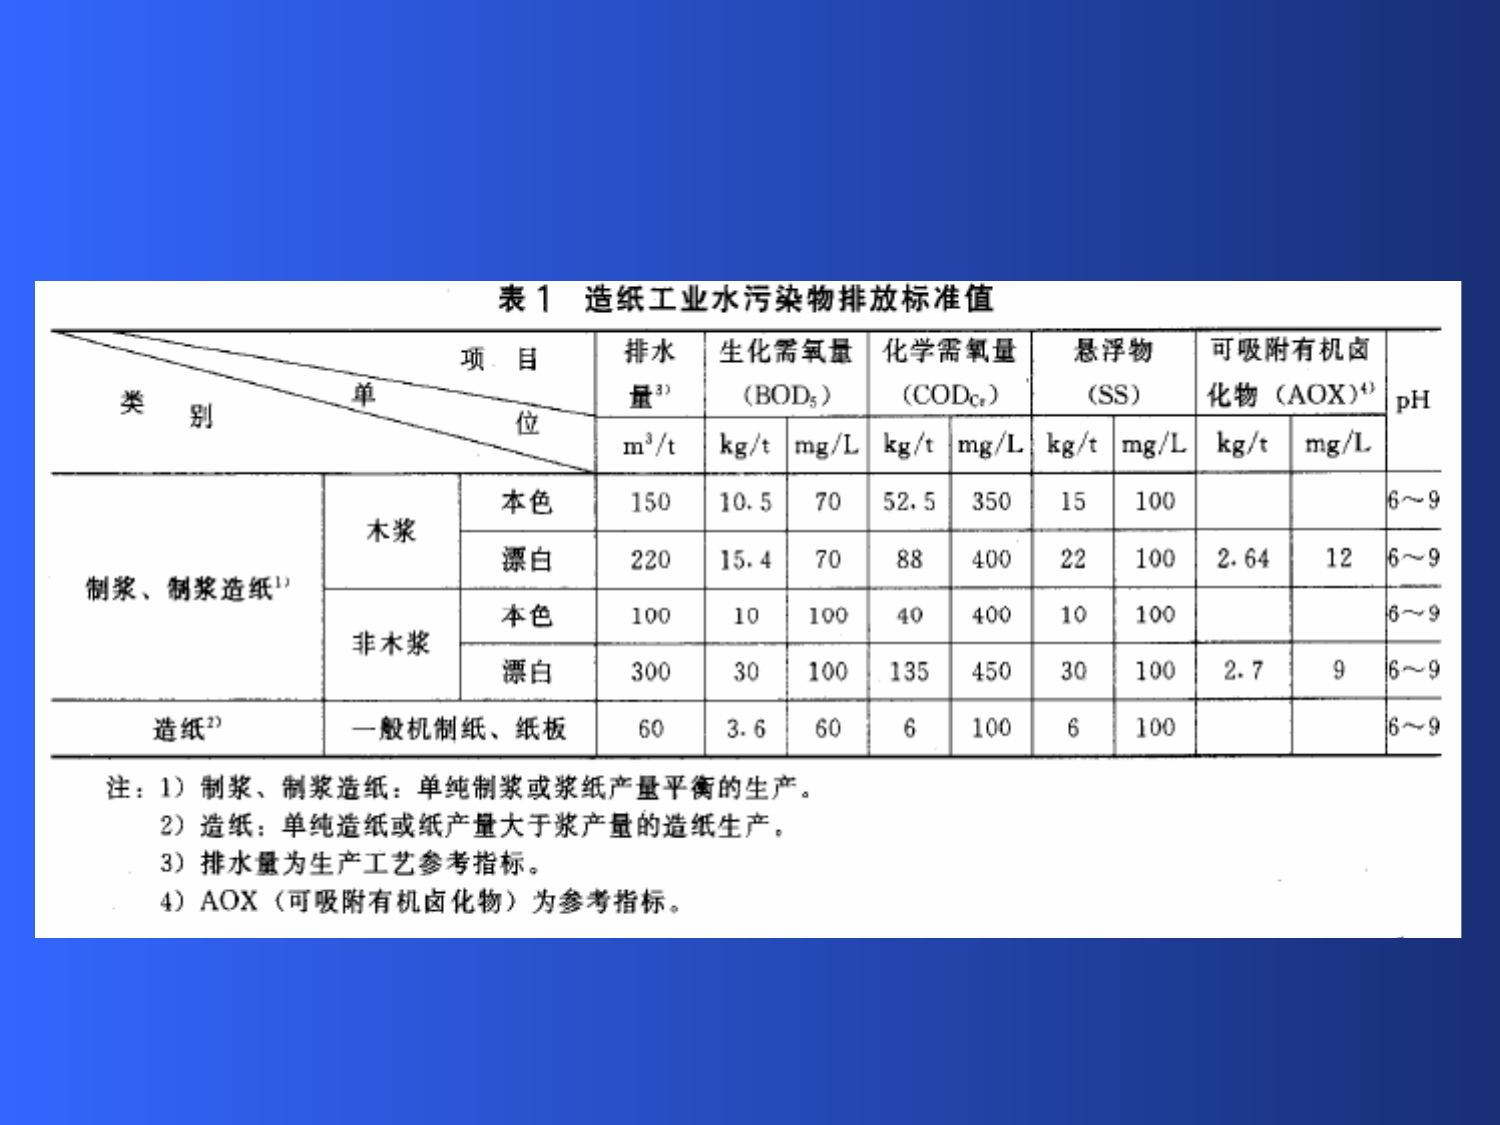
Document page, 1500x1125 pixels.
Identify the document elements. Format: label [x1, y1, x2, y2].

picture [34, 281, 1462, 938]
